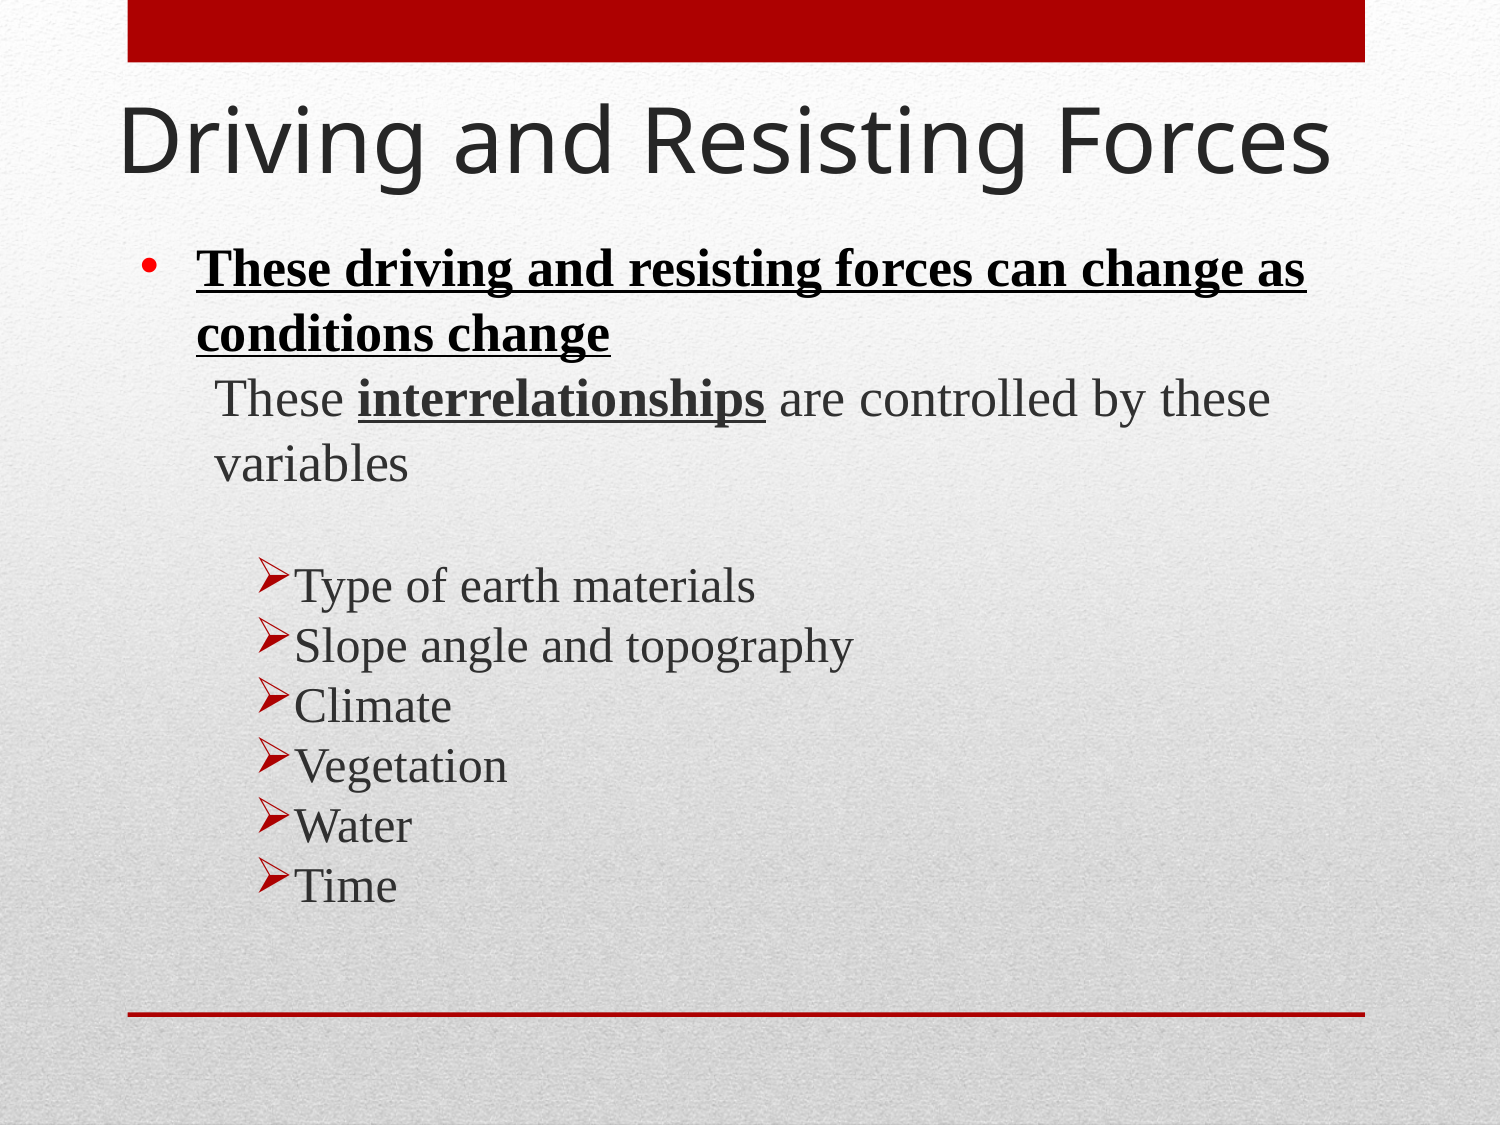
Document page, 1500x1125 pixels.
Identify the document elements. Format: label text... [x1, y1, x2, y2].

text_box Driving and Resisting Forces [93, 74, 1382, 200]
text_box These driving and resisting forces can change as conditions change These interrelationships are controlled by these variables Type of earth materials Slope angle and topography Climate Vegetation Water Time [125, 224, 1350, 920]
